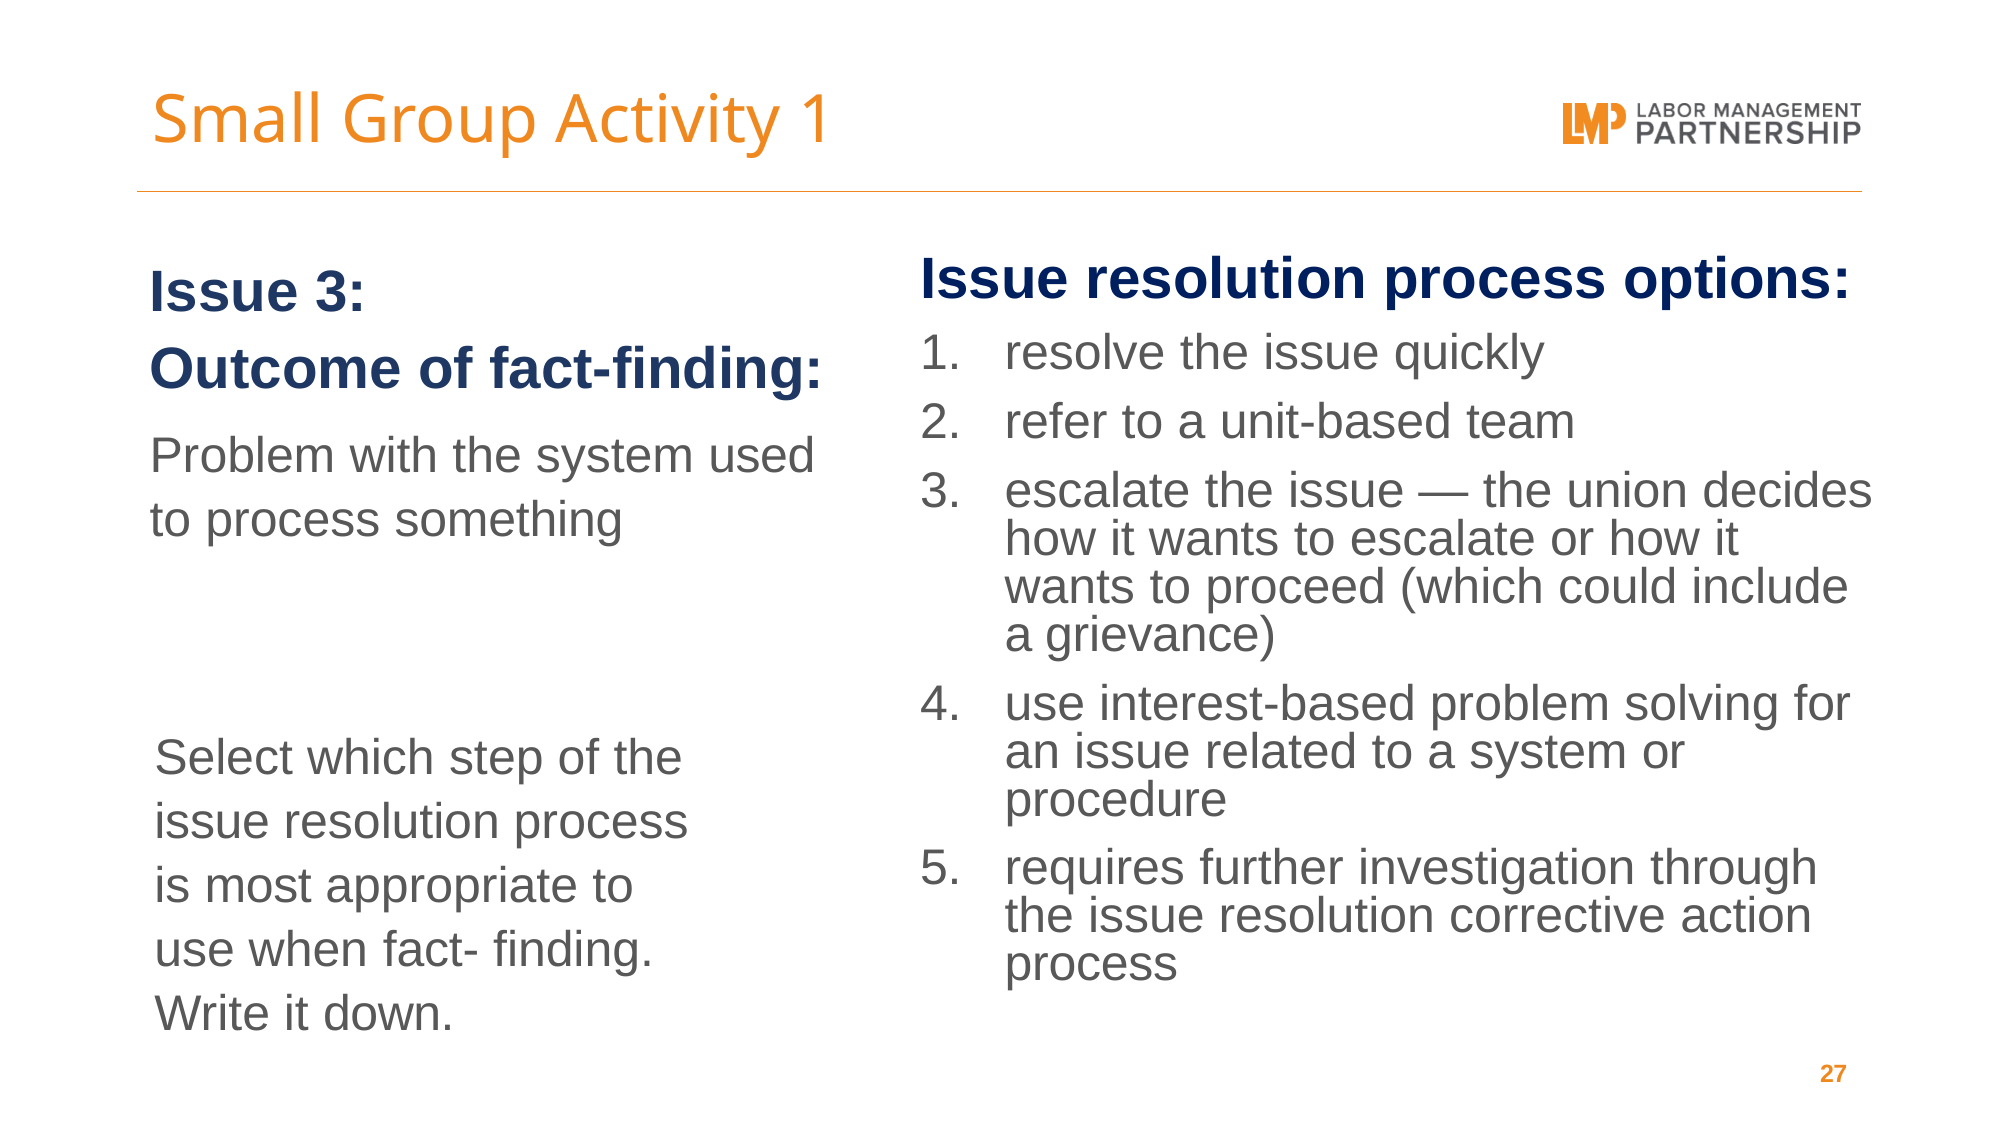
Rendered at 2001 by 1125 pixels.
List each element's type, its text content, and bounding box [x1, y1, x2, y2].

list Issue 3: Outcome of fact-finding: Problem with the system used to process something [147, 246, 850, 887]
text_box Select which step of the issue resolution process is most appropriate to use when fact- finding. Write it down. [137, 712, 763, 1049]
picture [1850, 103, 1861, 144]
text_box Issue resolution process options: resolve the issue quickly refer to a unit-based team escalate the issue — the union decides how it wants to escalate or how it wants to proceed (which could include a grievance) use interest-based problem solving for an issue related to a system or procedure requires further investigation through the issue resolution corrective action process [918, 227, 1878, 991]
title Small Group Activity 1 [150, 67, 1850, 264]
slide_number 27 [1813, 1057, 1857, 1125]
